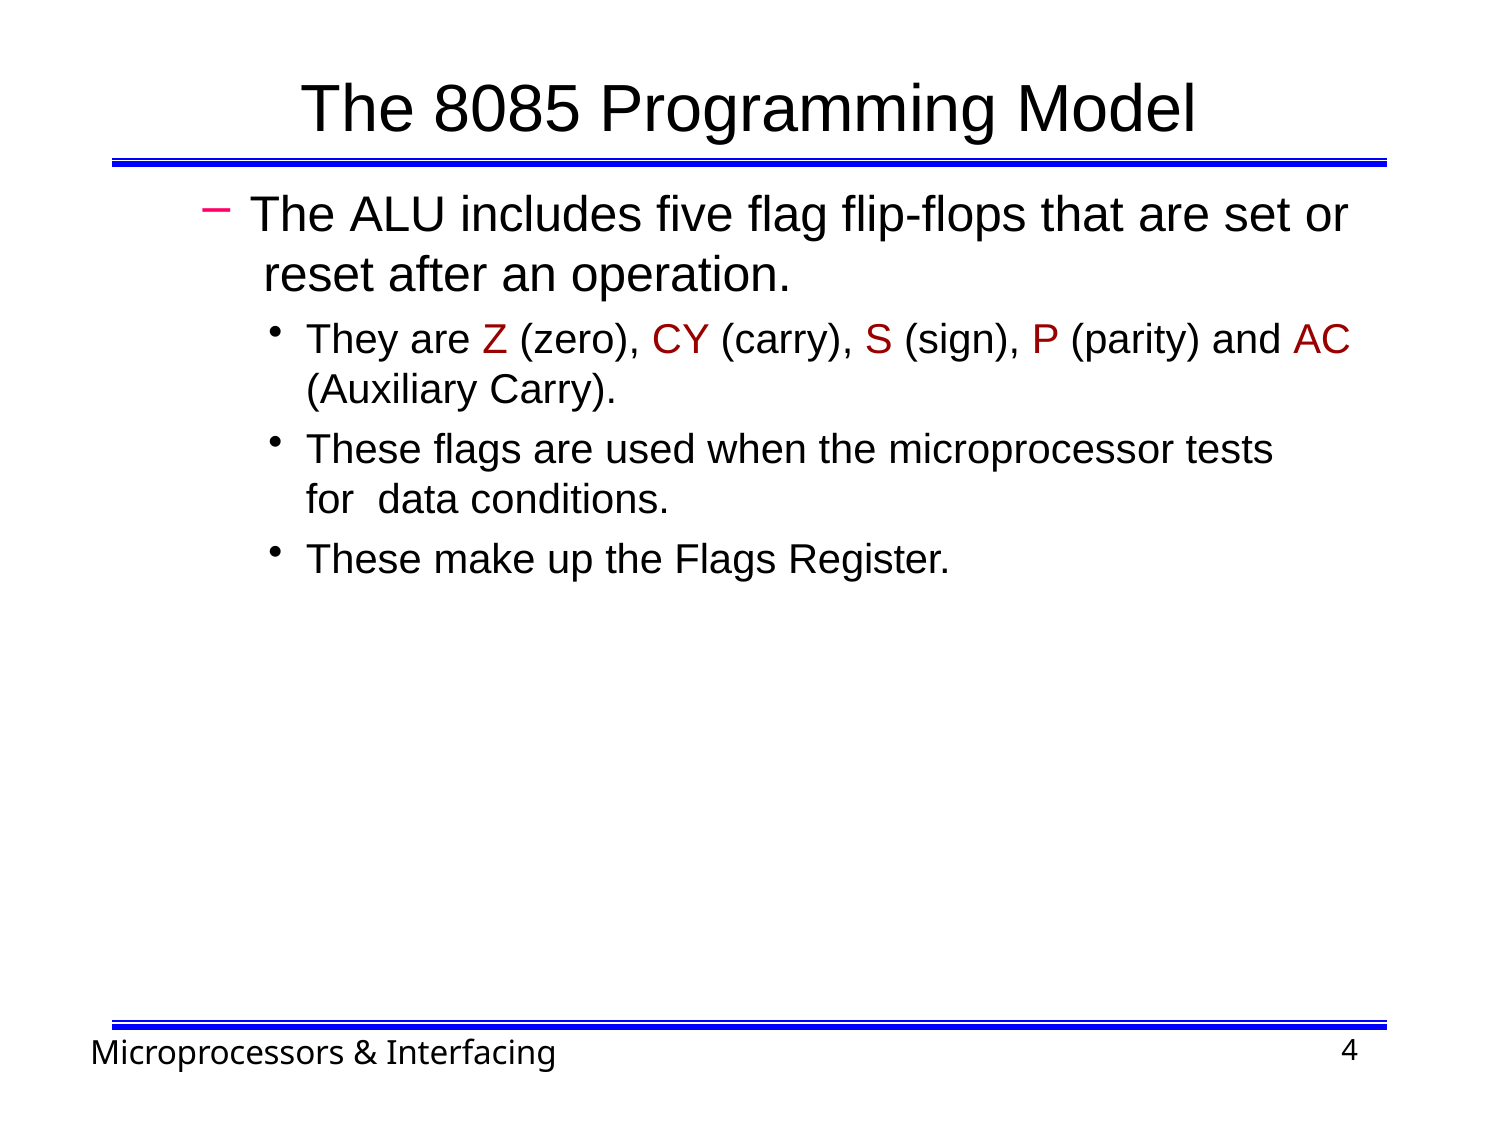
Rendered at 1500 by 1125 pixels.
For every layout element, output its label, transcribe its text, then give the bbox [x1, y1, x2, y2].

title The 8085 Programming Model [298, 62, 1202, 179]
footer Microprocessors & Interfacing [88, 1025, 574, 1125]
slide_number 10 [1337, 1026, 1377, 1125]
text_box The ALU includes five flag flip-flops that are set or reset after an operation. They are Z (zero), CY (carry), S (sign), P (parity) and AC (Auxiliary Carry). These flags are used when the microprocessor tests for data conditions. These make up the Flags Register. [200, 179, 1353, 582]
